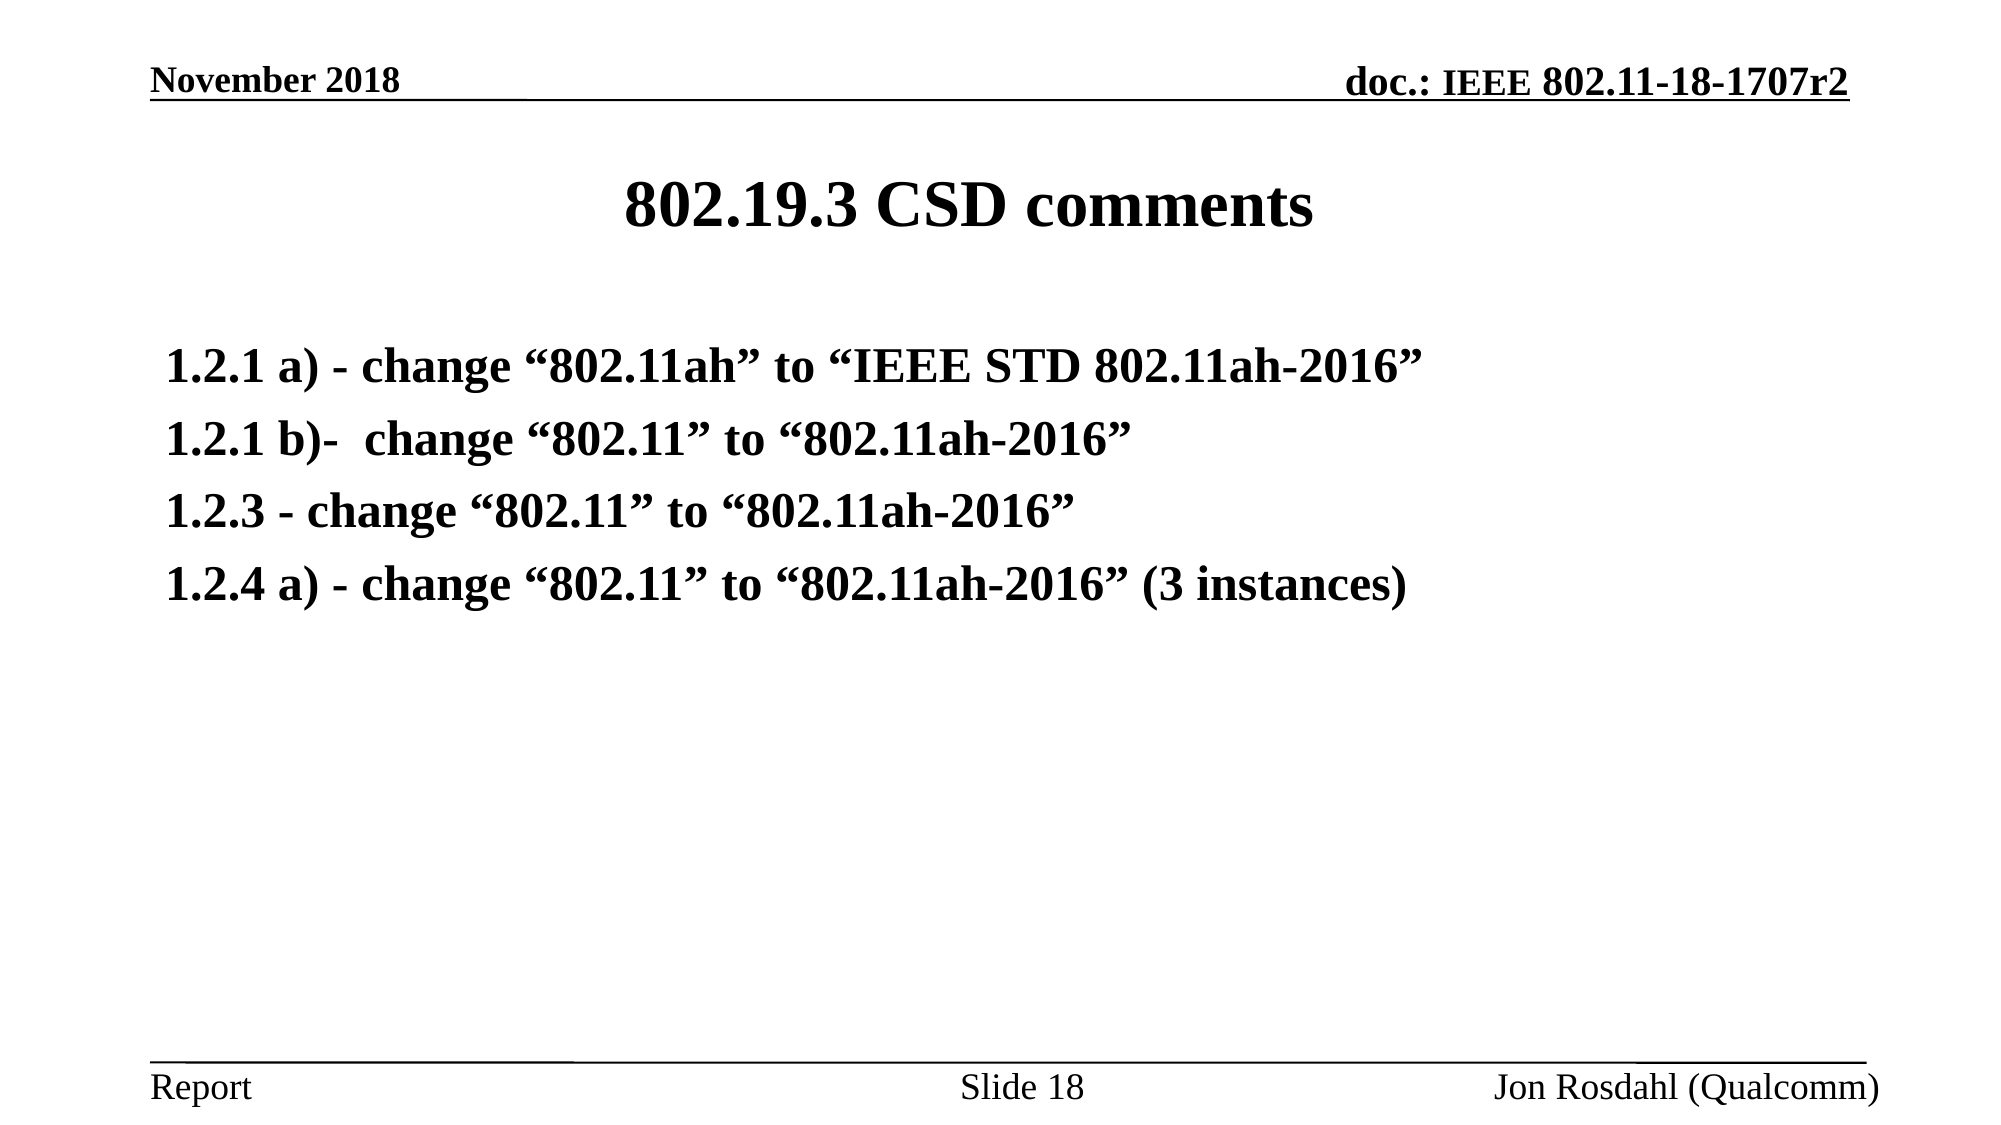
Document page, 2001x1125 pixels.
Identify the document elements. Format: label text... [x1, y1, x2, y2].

slide_number Slide 18 [950, 1061, 1095, 1125]
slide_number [149, 49, 431, 100]
title 802.19.3 CSD comments [149, 112, 1850, 288]
list 1.2.1 a) - change “802.11ah” to “IEEE STD 802.11ah-2016” 1.2.1 b)- change “802.11” to “802.11ah-2016” 1.2.3 - change “802.11” to “802.11ah-2016” 1.2.4 a) - change “802.11” to “802.11ah-2016” (3 instances) [149, 324, 1850, 1000]
footer Jon Rosdahl (Qualcomm) [1436, 1061, 1881, 1108]
